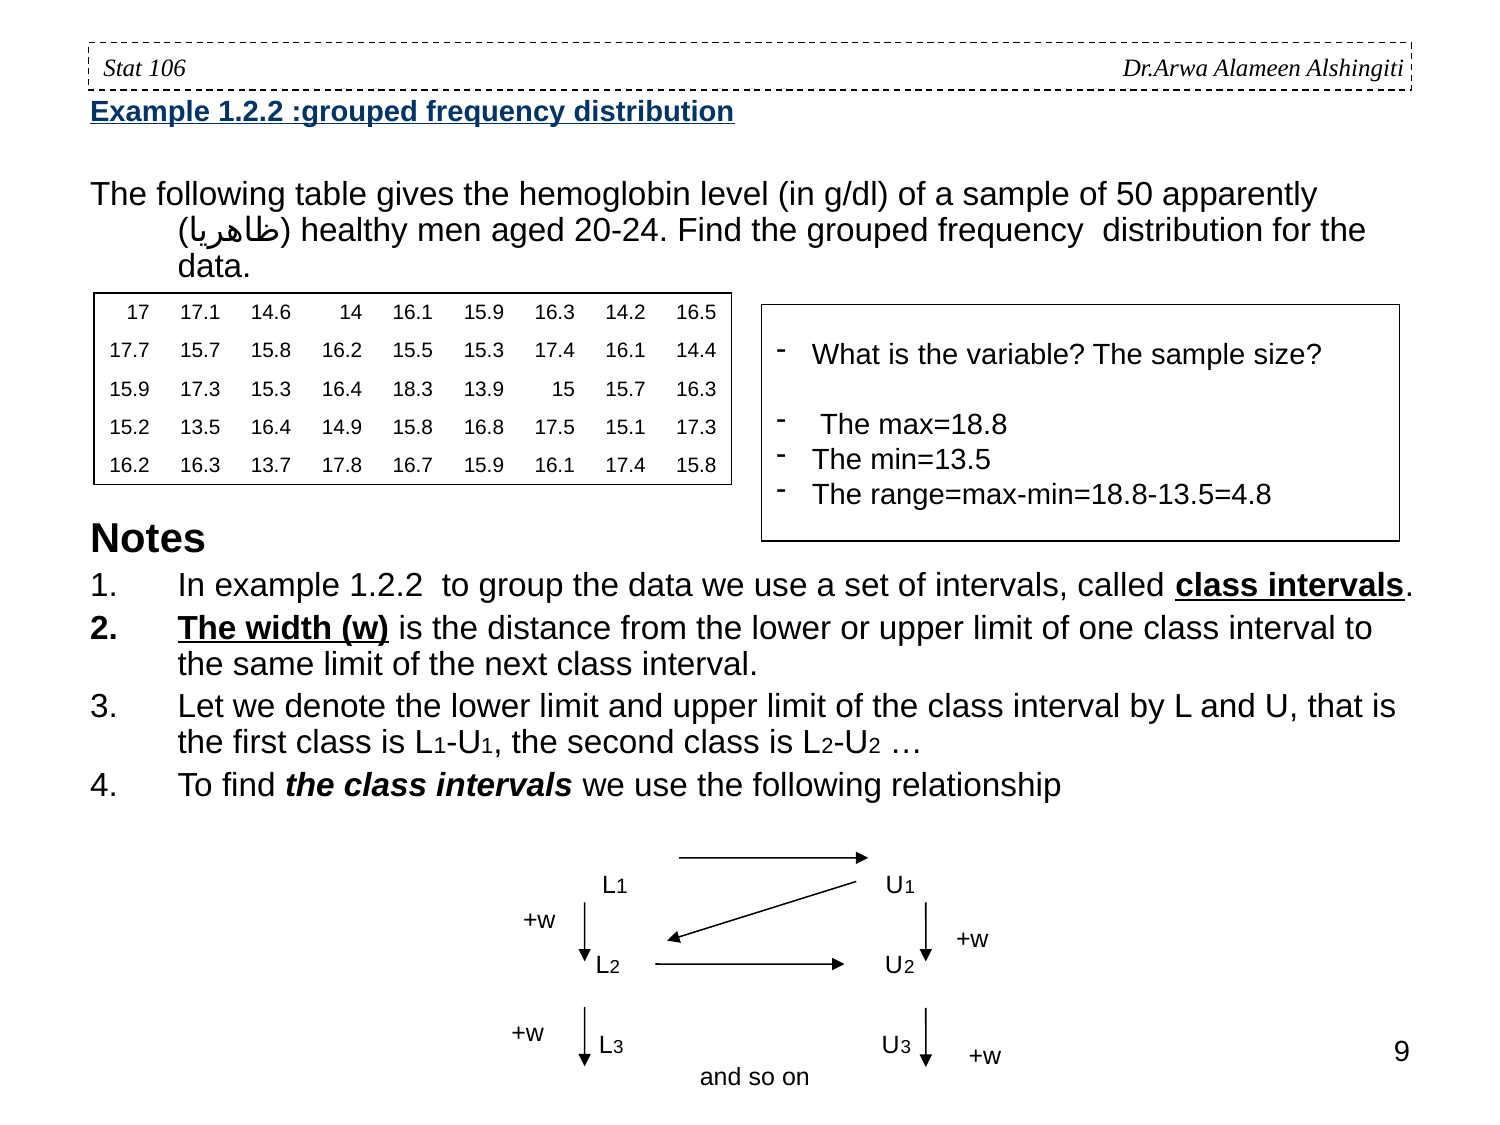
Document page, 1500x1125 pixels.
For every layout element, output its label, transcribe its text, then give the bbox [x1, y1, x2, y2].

table_cell 17.5 [519, 408, 590, 446]
list Example 1.2.2 :grouped frequency distribution The following table gives the hemoglobin level (in g/dl) of a sample of 50 apparently (ظاهريا) healthy men aged 20-24. Find the grouped frequency distribution for the data. Notes In example 1.2.2 to group the data we use a set of intervals, called class intervals. The width (w) is the distance from the lower or upper limit of one class interval to the same limit of the next class interval. Let we denote the lower limit and upper limit of the class interval by L and U, that is the first class is L1-U1, the second class is L2-U2 … To find the class intervals we use the following relationship L1 U1 L2 U2 L3 U3 and so on [74, 42, 1436, 1125]
table_cell 15.9 [448, 446, 519, 484]
table_cell 16.2 [95, 446, 165, 484]
table_cell 17.7 [95, 331, 165, 370]
table_cell 17.3 [661, 408, 731, 446]
table_cell 13.7 [235, 446, 306, 484]
table_cell 18.3 [377, 370, 448, 408]
table_cell 15.3 [235, 370, 306, 408]
text_box [679, 851, 869, 865]
table_header 16.3 [519, 294, 590, 331]
table_cell 14.4 [661, 331, 731, 370]
table_cell 16.8 [448, 408, 519, 446]
table_cell 13.9 [448, 370, 519, 408]
table_cell 15.8 [235, 331, 306, 370]
text_box [655, 957, 845, 971]
table_cell 17.3 [165, 370, 235, 408]
table_cell 16.3 [661, 370, 731, 408]
table_cell 14.9 [306, 408, 377, 446]
text_box [578, 1007, 591, 1067]
table_cell 15.7 [165, 331, 235, 370]
table_cell 13.5 [165, 408, 235, 446]
table_header 14 [306, 294, 377, 331]
table_header 17 [95, 294, 165, 331]
table_header 14.6 [235, 294, 306, 331]
table_cell 17.4 [590, 446, 661, 484]
table_cell 15.9 [95, 370, 165, 408]
table_header 14.2 [590, 294, 661, 331]
text_box +w [937, 1030, 1032, 1079]
text_box [578, 942, 591, 962]
table_cell 16.3 [165, 446, 235, 484]
table_header 16.5 [661, 294, 731, 331]
table_cell 15.1 [590, 408, 661, 446]
table_header 17.1 [165, 294, 235, 331]
table_cell 16.1 [519, 446, 590, 484]
table_cell 17.4 [519, 331, 590, 370]
table_cell 15.3 [448, 331, 519, 370]
table_cell 16.2 [306, 331, 377, 370]
table_header 15.9 [448, 294, 519, 331]
text_box +w [480, 1007, 575, 1055]
table_cell 16.1 [590, 331, 661, 370]
text_box [919, 1007, 933, 1067]
table_cell 15.8 [661, 446, 731, 484]
table_cell 15.8 [377, 408, 448, 446]
text_box +w [926, 913, 1020, 961]
text_box Stat 106 Dr.Arwa Alameen Alshingiti [88, 42, 1412, 91]
text_box [919, 902, 933, 962]
table_cell 15.7 [590, 370, 661, 408]
text_box +w [492, 894, 587, 942]
table_header 16.1 [377, 294, 448, 331]
table_cell 15.5 [377, 331, 448, 370]
table_cell 15 [519, 370, 590, 408]
text_box [667, 881, 857, 943]
table_cell 16.4 [235, 408, 306, 446]
text_box What is the variable? The sample size? The max=18.8 The min=13.5 The range=max-min=18.8-13.5=4.8 [761, 304, 1400, 541]
table_cell 15.2 [95, 408, 165, 446]
table_cell 16.4 [306, 370, 377, 408]
table_cell 17.8 [306, 446, 377, 484]
table_cell 16.7 [377, 446, 448, 484]
